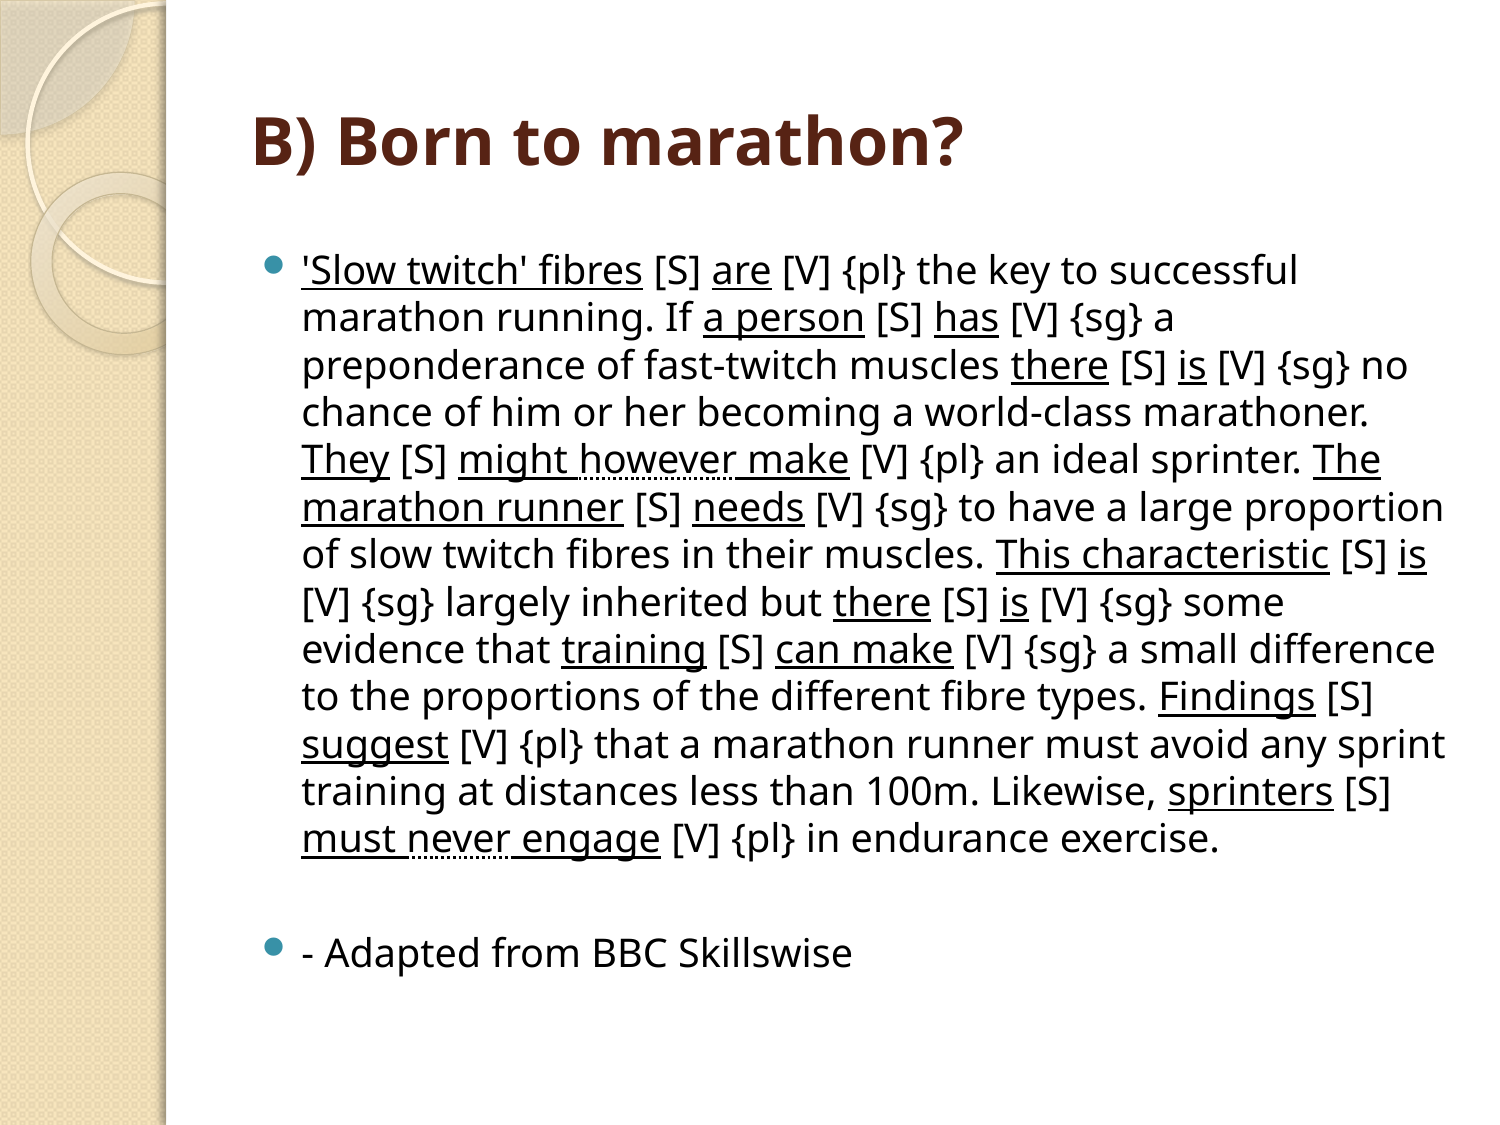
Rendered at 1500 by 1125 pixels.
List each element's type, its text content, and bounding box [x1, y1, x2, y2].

title B) Born to marathon? [235, 45, 1466, 233]
list 'Slow twitch' fibres [S] are [V] {pl} the key to successful marathon running. If a person [S] has [V] {sg} a preponderance of fast-twitch muscles there [S] is [V] {sg} no chance of him or her becoming a world-class marathoner. They [S] might however make [V] {pl} an ideal sprinter. The marathon runner [S] needs [V] {sg} to have a large proportion of slow twitch fibres in their muscles. This characteristic [S] is [V] {sg} largely inherited but there [S] is [V] {sg} some evidence that training [S] can make [V] {sg} a small difference to the proportions of the different fibre types. Findings [S] suggest [V] {pl} that a marathon runner must avoid any sprint training at distances less than 100m. Likewise, sprinters [S] must never engage [V] {pl} in endurance exercise. - Adapted from BBC Skillswise [235, 237, 1466, 1025]
